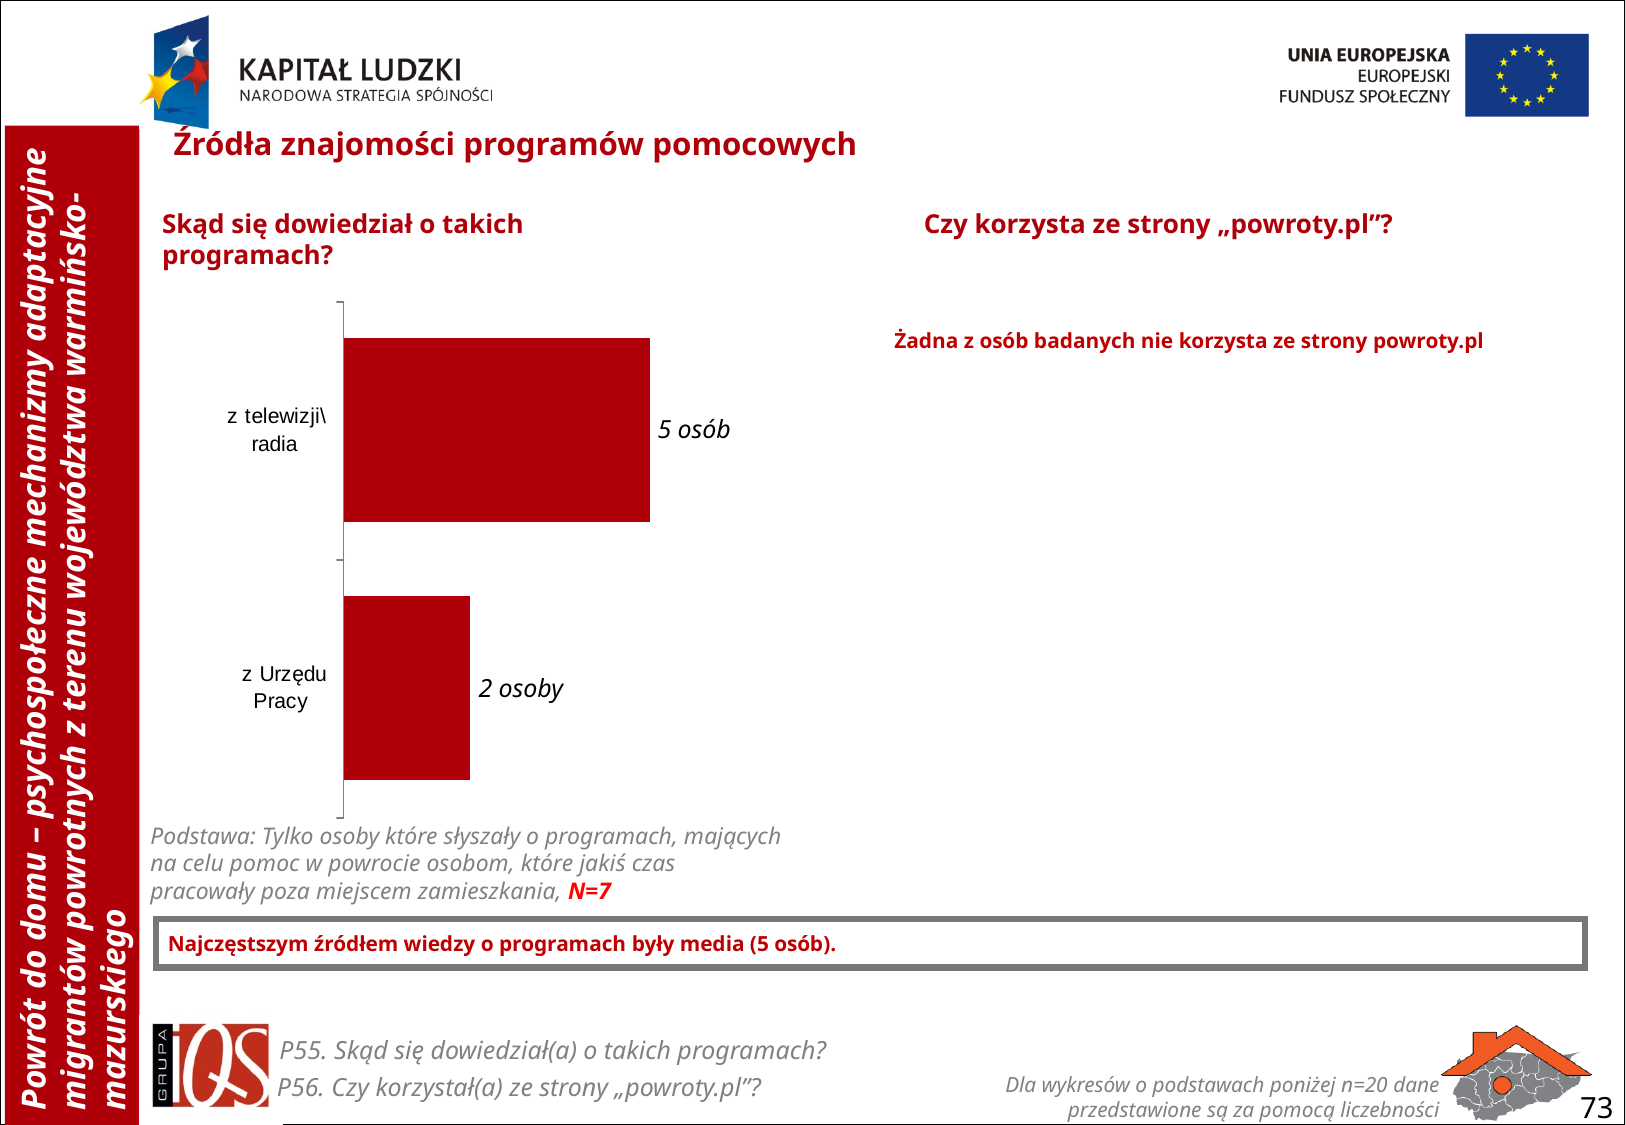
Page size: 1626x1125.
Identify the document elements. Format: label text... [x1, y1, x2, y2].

picture [139, 1015, 283, 1125]
text_box P56. Czy korzystał(a) ze strony „powroty.pl”? [271, 1071, 976, 1102]
text_box Źródła znajomości programów pomocowych [167, 123, 1625, 162]
text_box Najczęstszym źródłem wiedzy o programach były media (5 osób). [156, 919, 1585, 968]
picture [139, 15, 492, 129]
picture [1438, 1023, 1594, 1082]
text_box P55. Skąd się dowiedział(a) o takich programach? [273, 1034, 1446, 1065]
text_box Skąd się dowiedział o takich programach? [156, 207, 694, 271]
text_box Dla wykresów o podstawach poniżej n=20 dane przedstawione są za pomocą liczebności [976, 1071, 1446, 1122]
text_box Żadna z osób badanych nie korzysta ze strony powroty.pl [888, 328, 1533, 354]
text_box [146, 293, 785, 837]
slide_number 73 [1249, 1082, 1625, 1125]
picture [1250, 7, 1617, 123]
text_box Podstawa: Tylko osoby które słyszały o programach, mających na celu pomoc w powrocie osobom, które jakiś czas pracowały poza miejscem zamieszkania, N=7 [144, 821, 789, 904]
text_box Czy korzysta ze strony „powroty.pl”? [917, 207, 1539, 239]
